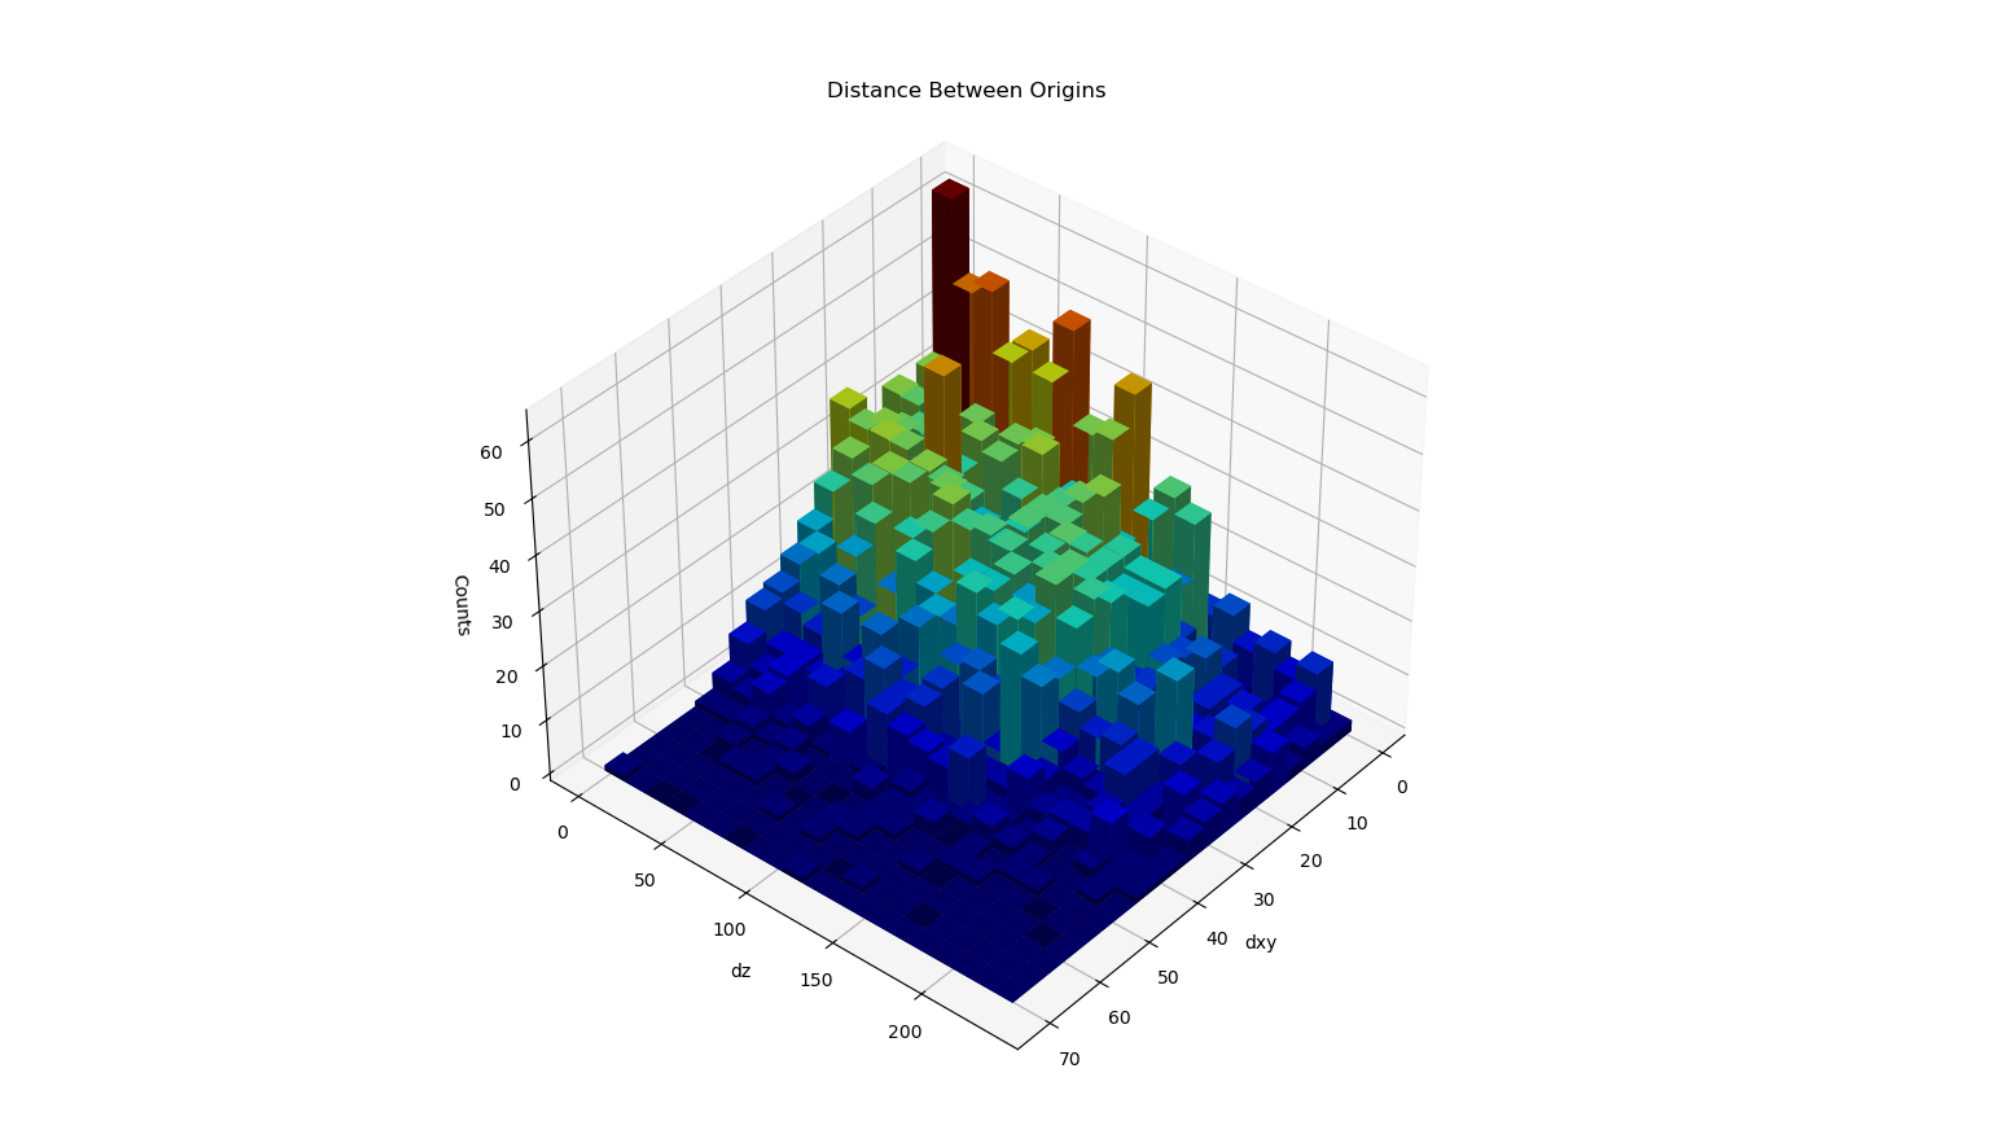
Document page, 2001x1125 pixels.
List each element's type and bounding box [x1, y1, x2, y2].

picture [282, 0, 1718, 1125]
